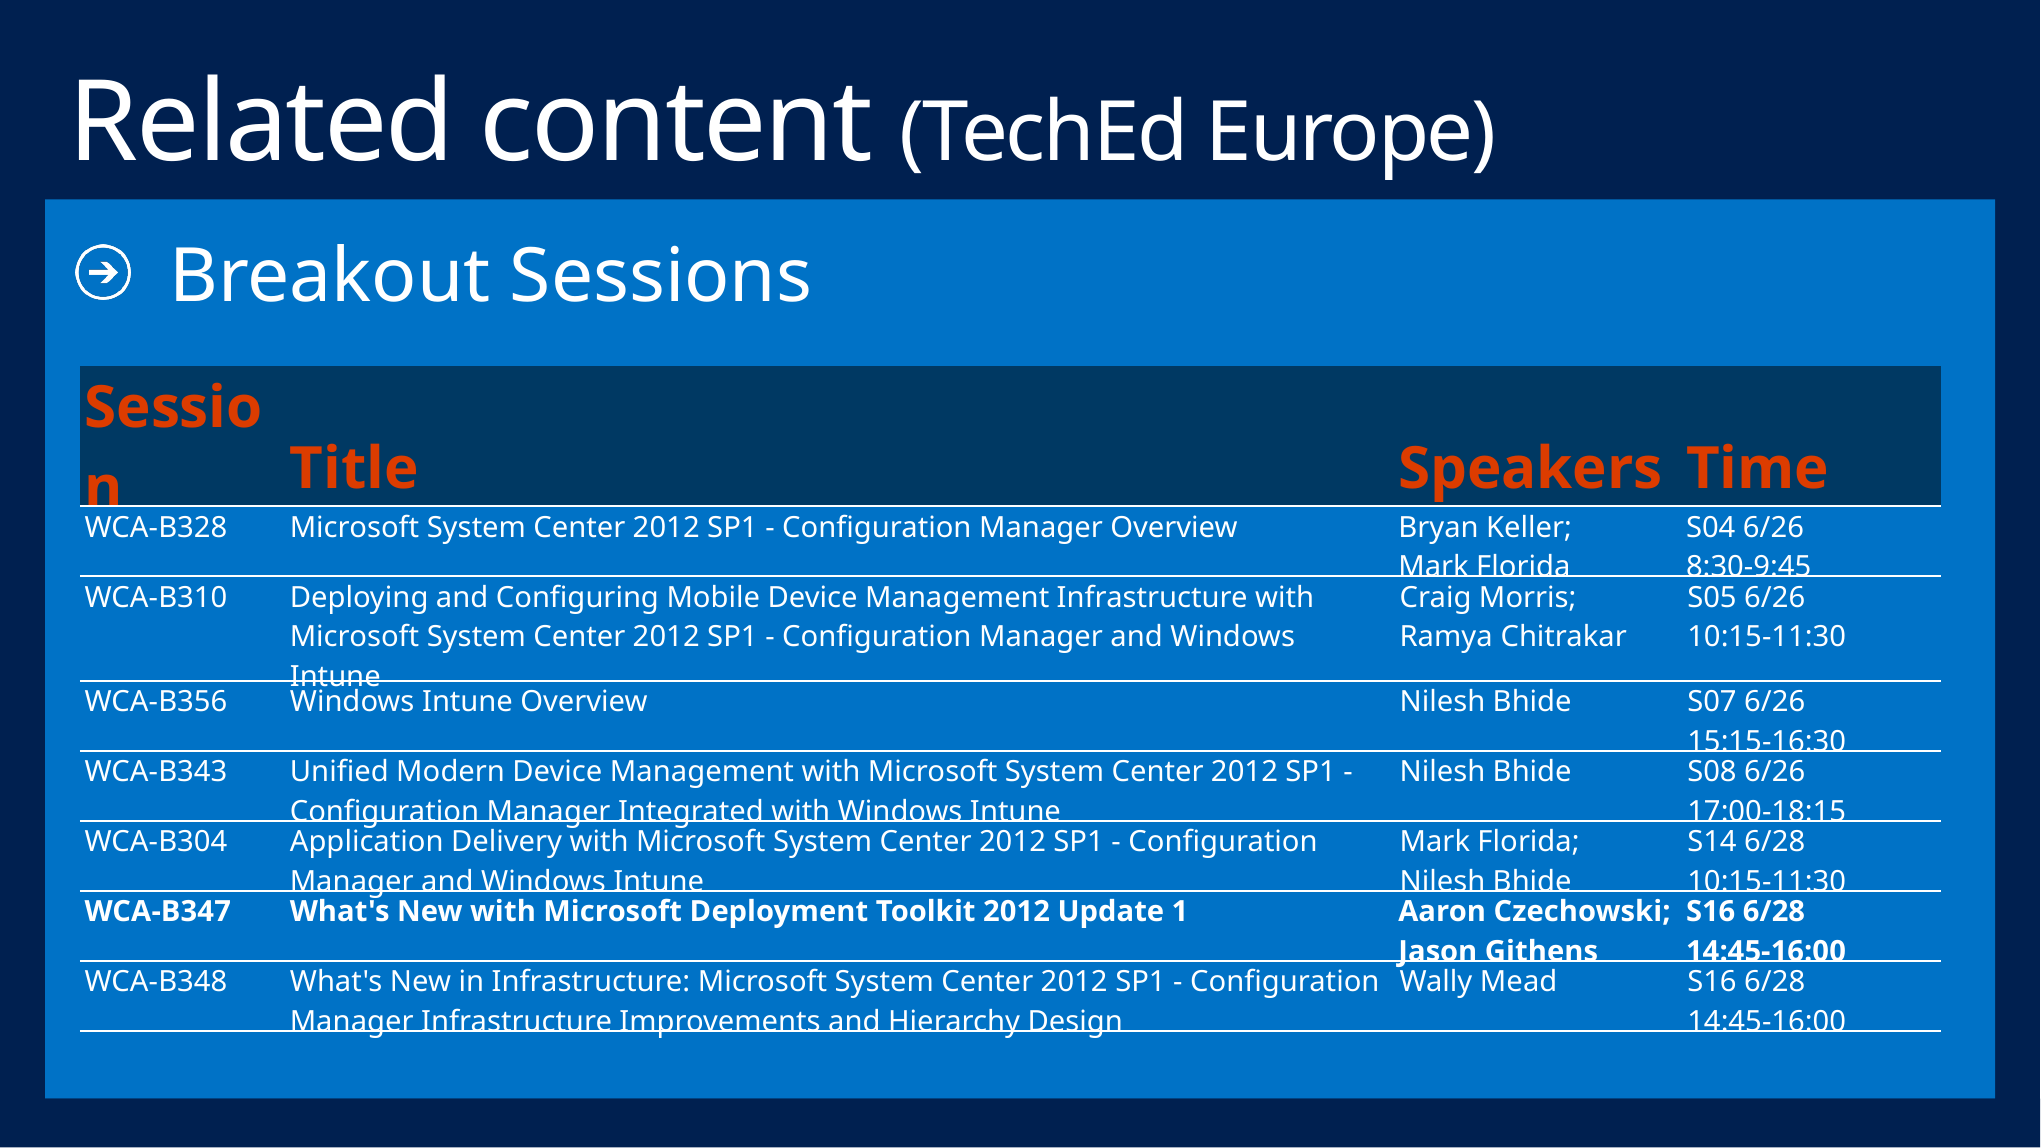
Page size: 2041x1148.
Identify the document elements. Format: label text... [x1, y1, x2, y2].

table_header Session [80, 366, 285, 505]
table_cell WCA-B348 [80, 962, 285, 1030]
table_header Title [285, 366, 1394, 505]
table_cell S05 6/26 10:15-11:30 [1681, 577, 1941, 680]
picture [75, 244, 131, 300]
table_cell Unified Modern Device Management with Microsoft System Center 2012 SP1 - Configuration Manager Integrated with Windows Intune [285, 752, 1394, 820]
table_cell Deploying and Configuring Mobile Device Management Infrastructure with Microsoft System Center 2012 SP1 - Configuration Manager and Windows Intune [285, 577, 1394, 680]
text_box [0, 0, 2041, 1148]
table_cell Aaron Czechowski; Jason Githens [1394, 892, 1681, 960]
text_box Breakout Sessions [60, 229, 1995, 325]
table_cell Mark Florida; Nilesh Bhide [1394, 822, 1681, 890]
table_cell Nilesh Bhide [1394, 682, 1681, 750]
table_cell Craig Morris; Ramya Chitrakar [1394, 577, 1681, 680]
table_cell S16 6/28 14:45-16:00 [1681, 892, 1941, 960]
table_cell S04 6/26 8:30-9:45 [1681, 507, 1941, 575]
table_cell What's New in Infrastructure: Microsoft System Center 2012 SP1 - Configuration Manager Infrastructure Improvements and Hierarchy Design [285, 962, 1394, 1030]
text_box [46, 198, 1996, 1098]
table_cell WCA-B356 [80, 682, 285, 750]
table_cell S08 6/26 17:00-18:15 [1681, 752, 1941, 820]
table_cell WCA-B310 [80, 577, 285, 680]
table_cell Bryan Keller; Mark Florida [1394, 507, 1681, 575]
table_cell WCA-B347 [80, 892, 285, 960]
table_header Speakers [1394, 366, 1681, 505]
table_cell S14 6/28 10:15-11:30 [1681, 822, 1941, 890]
table_cell S07 6/26 15:15-16:30 [1681, 682, 1941, 750]
table_cell Application Delivery with Microsoft System Center 2012 SP1 - Configuration Manager and Windows Intune [285, 822, 1394, 890]
table_cell WCA-B304 [80, 822, 285, 890]
table_cell Microsoft System Center 2012 SP1 - Configuration Manager Overview [285, 507, 1394, 575]
table_cell Wally Mead [1394, 962, 1681, 1030]
table_cell Windows Intune Overview [285, 682, 1394, 750]
table_cell WCA-B343 [80, 752, 285, 820]
table_cell What's New with Microsoft Deployment Toolkit 2012 Update 1 [285, 892, 1394, 960]
table_cell S16 6/28 14:45-16:00 [1681, 962, 1941, 1030]
table_header Time [1681, 366, 1941, 505]
table_cell WCA-B328 [80, 507, 285, 575]
table_cell Nilesh Bhide [1394, 752, 1681, 820]
title Related content (TechEd Europe) [46, 48, 1996, 198]
